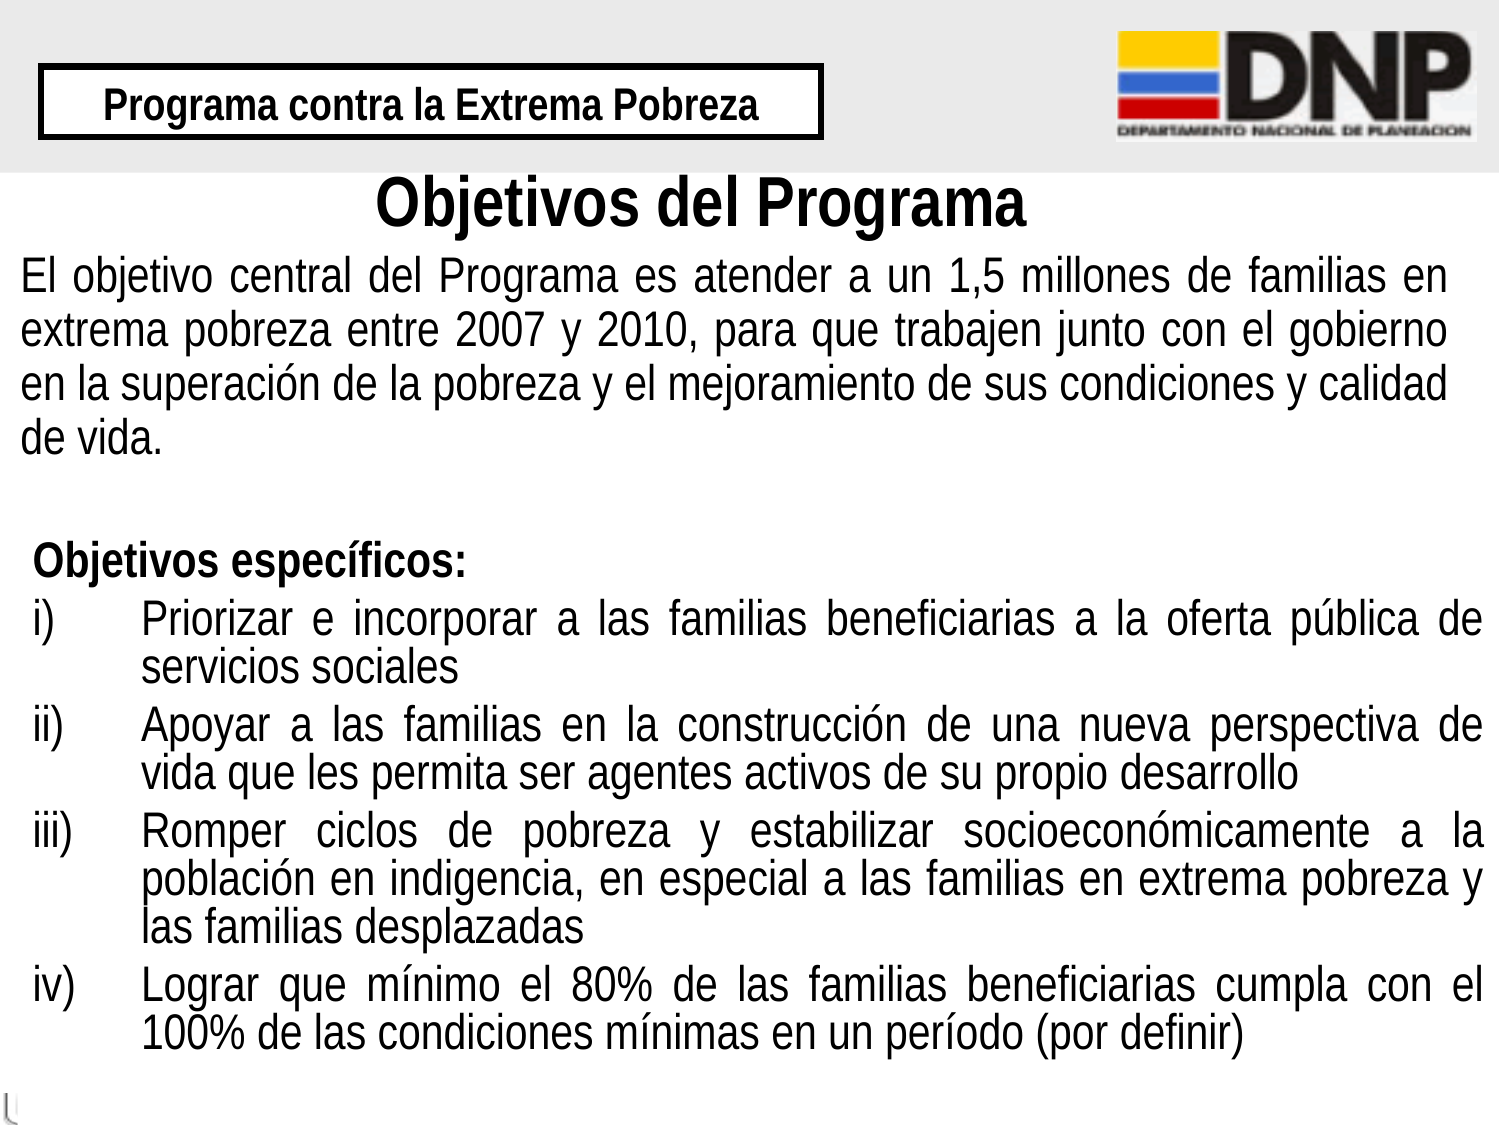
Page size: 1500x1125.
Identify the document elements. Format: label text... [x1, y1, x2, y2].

list Objetivos específicos: i) Priorizar e incorporar a las familias beneficiarias a la oferta pública de servicios sociales ii) Apoyar a las familias en la construcción de una nueva perspectiva de vida que les permita ser agentes activos de su propio desarrollo iii) Romper ciclos de pobreza y estabilizar socioeconómicamente a la población en indigencia, en especial a las familias en extrema pobreza y las familias desplazadas iv) Lograr que mínimo el 80% de las familias beneficiarias cumpla con el 100% de las condiciones mínimas en un período (por definir) [17, 531, 1500, 1125]
picture [0, 1093, 17, 1125]
text_box El objetivo central del Programa es atender a un 1,5 millones de familias en extrema pobreza entre 2007 y 2010, para que trabajen junto con el gobierno en la superación de la pobreza y el mejoramiento de sus condiciones y calidad de vida. [5, 242, 1465, 473]
picture [1116, 31, 1477, 142]
title Objetivos del Programa [75, 139, 1329, 242]
text_box Programa contra la Extrema Pobreza [41, 66, 821, 138]
